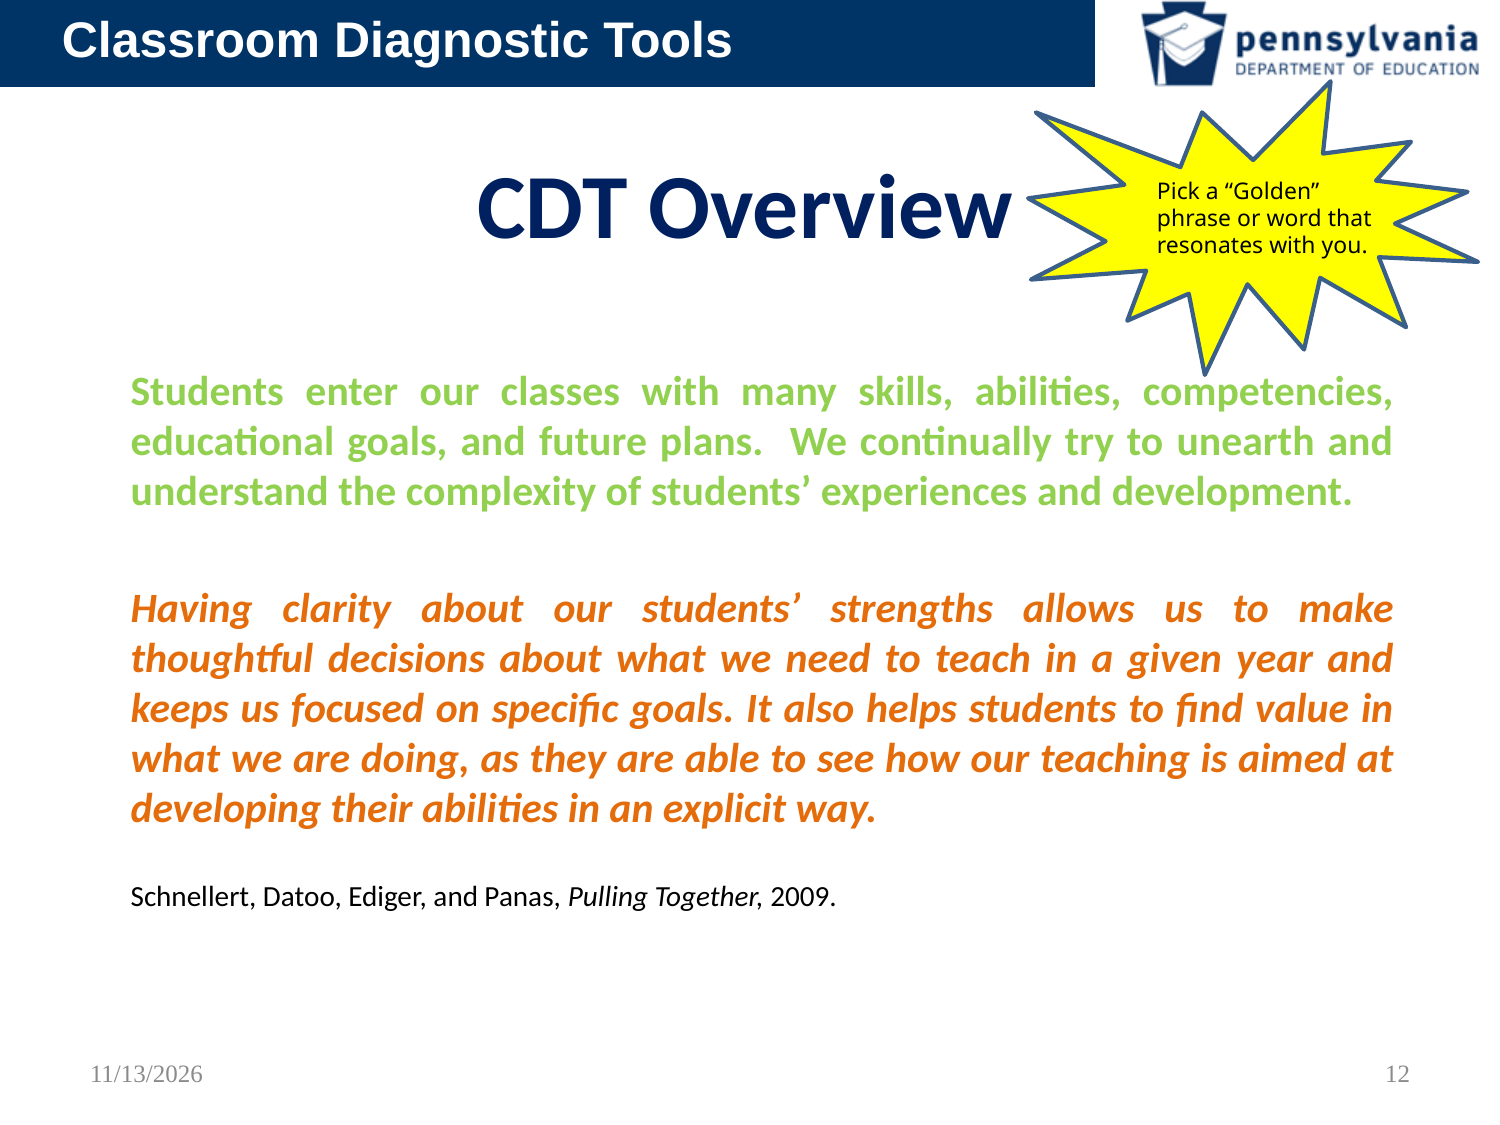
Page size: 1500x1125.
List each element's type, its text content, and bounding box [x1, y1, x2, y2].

text_box [1026, 79, 1413, 378]
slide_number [75, 1042, 425, 1103]
text_box Pick a “Golden” phrase or word that resonates with you. [1142, 168, 1413, 266]
text_box [1413, 229, 1481, 265]
list Students enter our classes with many skills, abilities, competencies, educational goals, and future plans. We continually try to unearth and understand the complexity of students’ experiences and development. Having clarity about our students’ strengths allows us to make thoughtful decisions about what we need to teach in a given year and keeps us focused on specific goals. It also helps students to find value in what we are doing, as they are able to see how our teaching is aimed at developing their abilities in an explicit way. Schnellert, Datoo, Ediger, and Panas, Pulling Together, 2009. [59, 180, 1410, 924]
text_box [1413, 183, 1470, 218]
slide_number 12 [1074, 1042, 1425, 1103]
picture [1134, 0, 1485, 90]
title CDT Overview [70, 52, 1421, 241]
